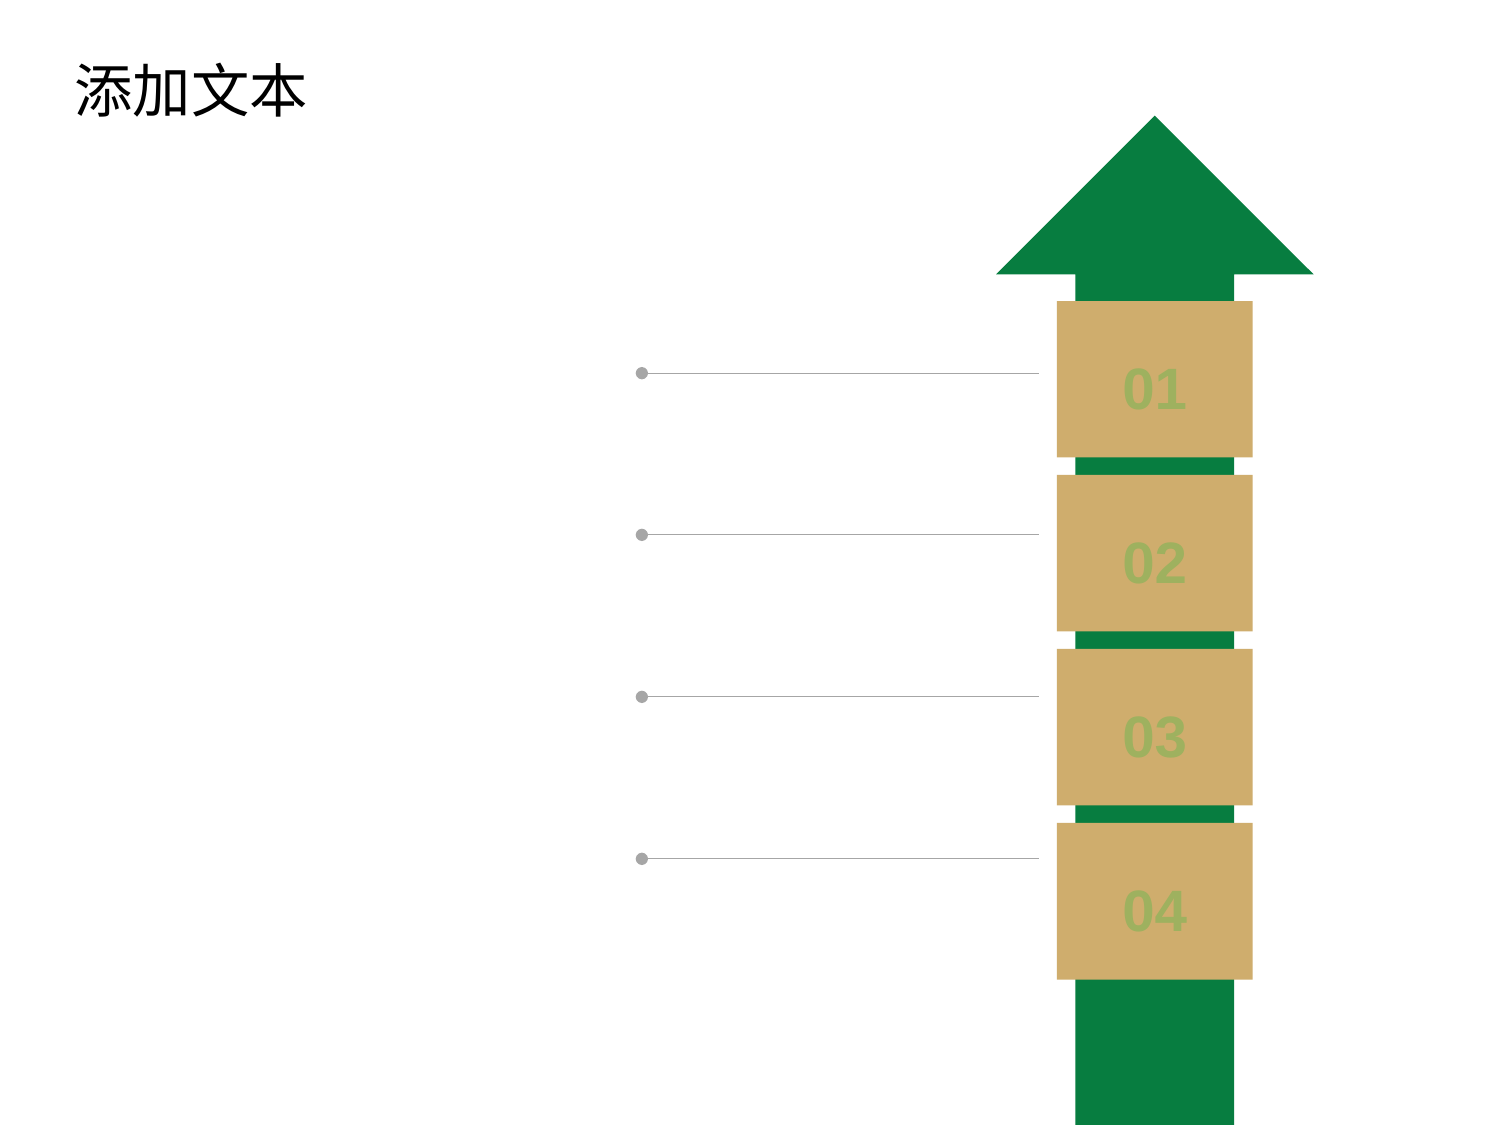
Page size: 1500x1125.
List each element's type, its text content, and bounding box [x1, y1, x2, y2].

text_box [1073, 460, 1237, 473]
text_box 02 [1055, 473, 1255, 633]
text_box 添加文本 [60, 46, 323, 132]
text_box [1073, 807, 1237, 821]
text_box 03 [1055, 647, 1255, 807]
text_box 04 [1055, 821, 1255, 982]
text_box [1073, 982, 1237, 1125]
text_box [994, 113, 1316, 299]
text_box 01 [1055, 299, 1255, 460]
text_box [1073, 633, 1237, 647]
